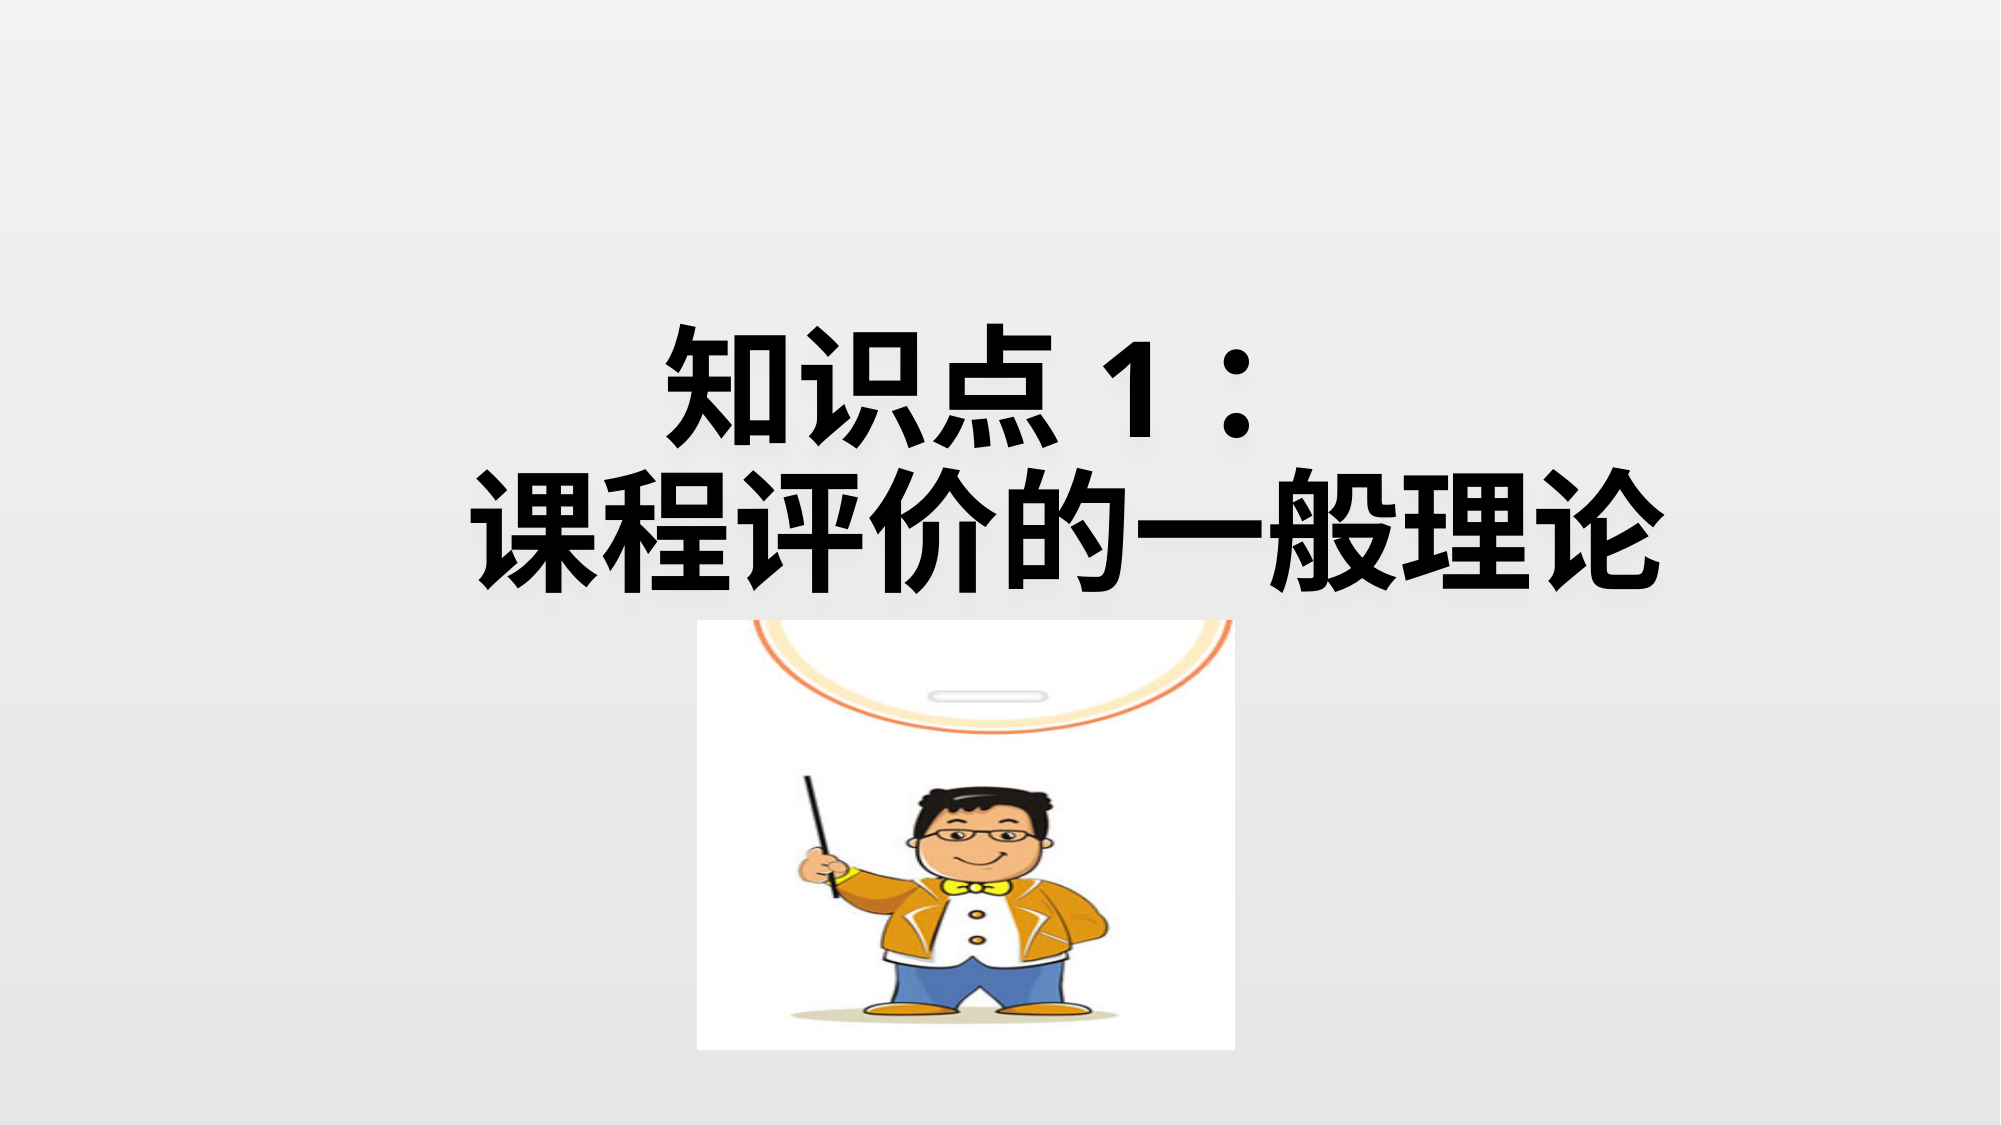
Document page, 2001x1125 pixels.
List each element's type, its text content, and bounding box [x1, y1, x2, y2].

picture [697, 620, 1235, 1050]
title 知识点1： 课程评价的一般理论 [54, 312, 1946, 621]
